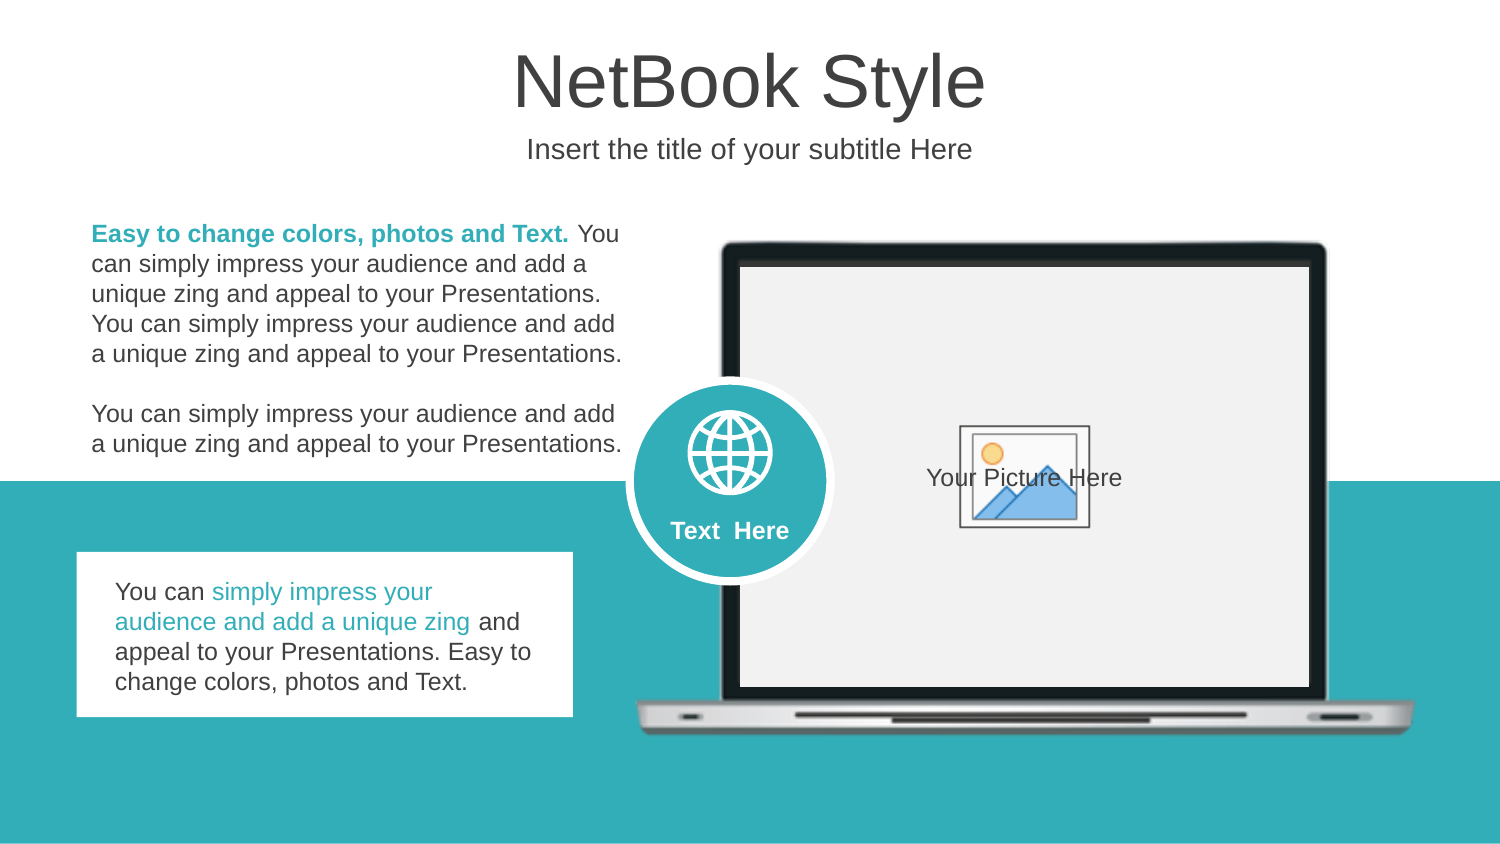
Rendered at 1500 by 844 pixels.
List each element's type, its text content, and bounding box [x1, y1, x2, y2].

text_box [685, 407, 734, 498]
text_box You can simply impress your audience and add a unique zing and appeal to your Presentations. Easy to change colors, photos and Text. [100, 568, 550, 703]
text_box [657, 553, 734, 584]
picture [419, 185, 1500, 789]
text_box Easy to change colors, photos and Text. You can simply impress your audience and add a unique zing and appeal to your Presentations. You can simply impress your audience and add a unique zing and appeal to your Presentations. You can simply impress your audience and add a unique zing and appeal to your Presentations. [76, 210, 652, 465]
list Insert the title of your subtitle Here [0, 124, 1500, 172]
text_box Text Here [651, 507, 734, 553]
text_box [627, 378, 734, 547]
list NetBook Style [0, 29, 1500, 124]
